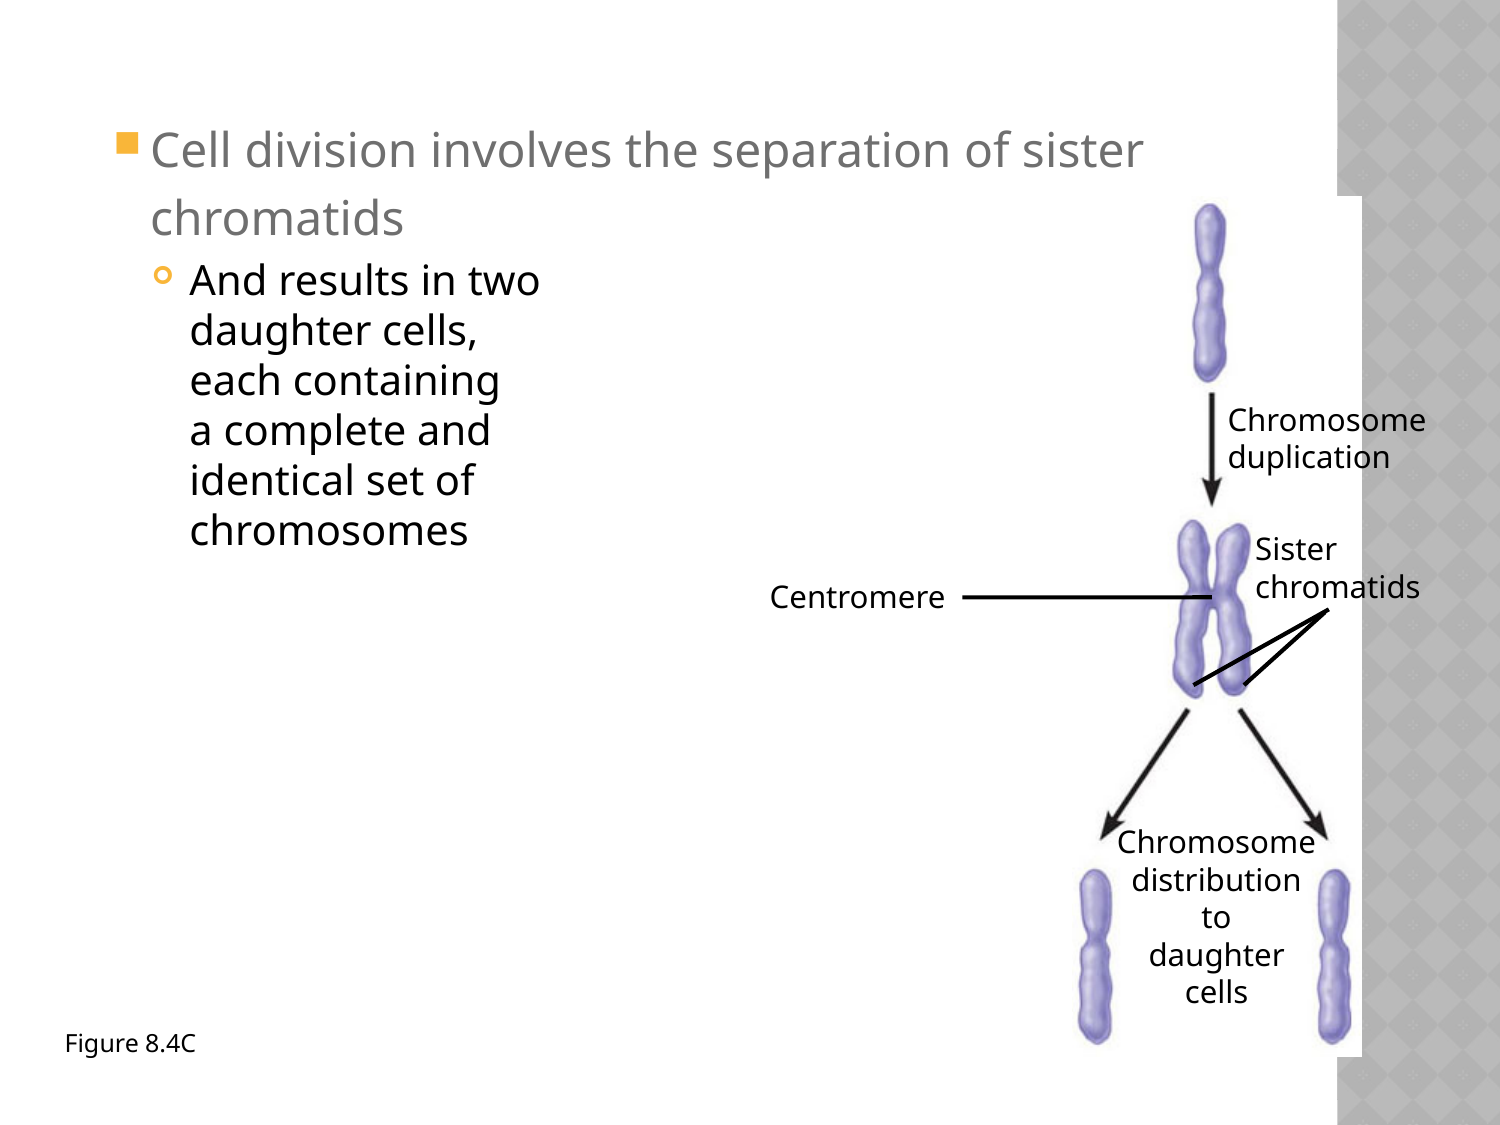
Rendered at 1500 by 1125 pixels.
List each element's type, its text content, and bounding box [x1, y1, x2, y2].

list Cell division involves the separation of sister chromatids And results in two daughter cells, each containing a complete and identical set of chromosomes [50, 112, 1450, 748]
text_box Figure 8.4C [49, 1020, 212, 1065]
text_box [759, 196, 1437, 1057]
